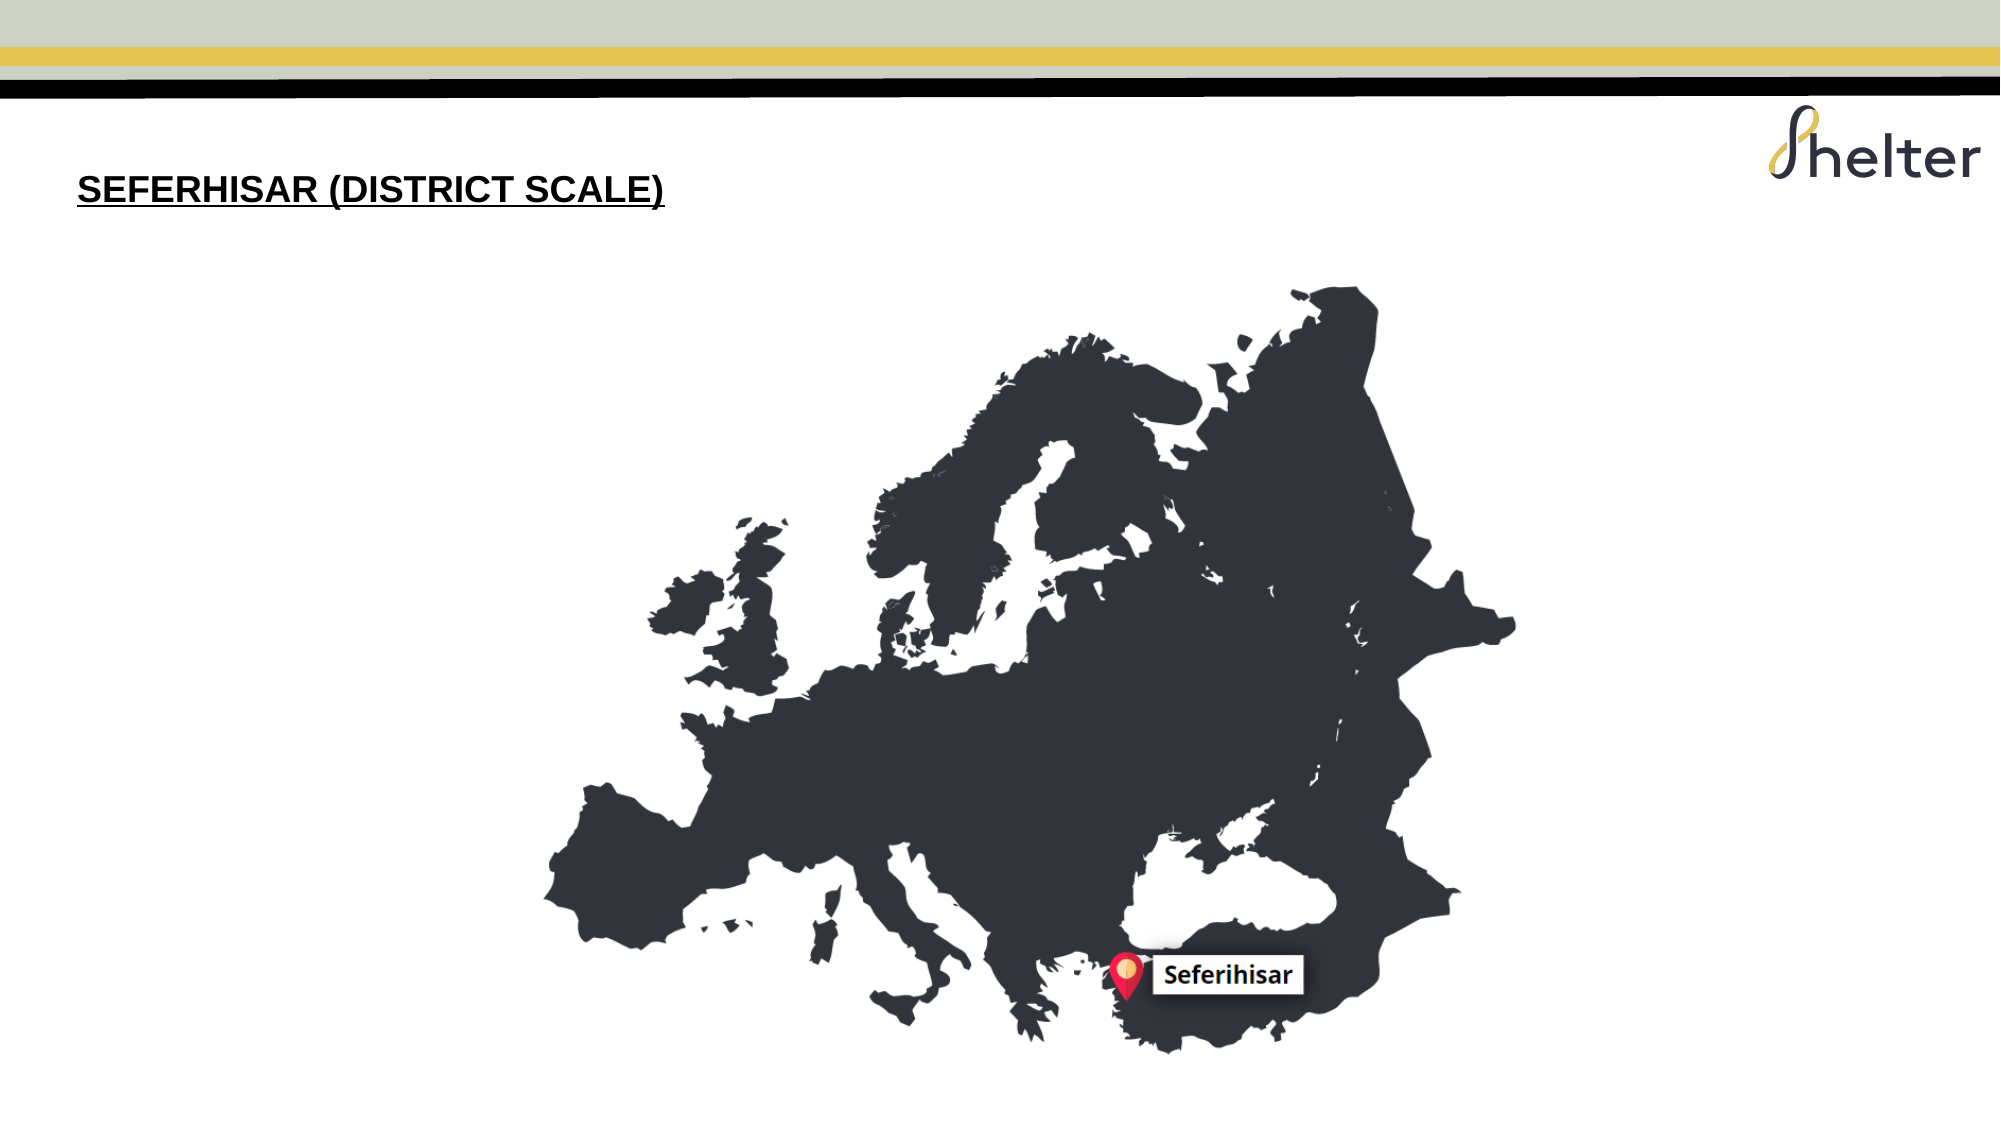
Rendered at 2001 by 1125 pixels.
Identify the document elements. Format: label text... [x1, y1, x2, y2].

text_box SEFERHISAR (DISTRICT SCALE) [62, 157, 1191, 218]
picture [512, 250, 1563, 1075]
picture [1769, 105, 1981, 179]
